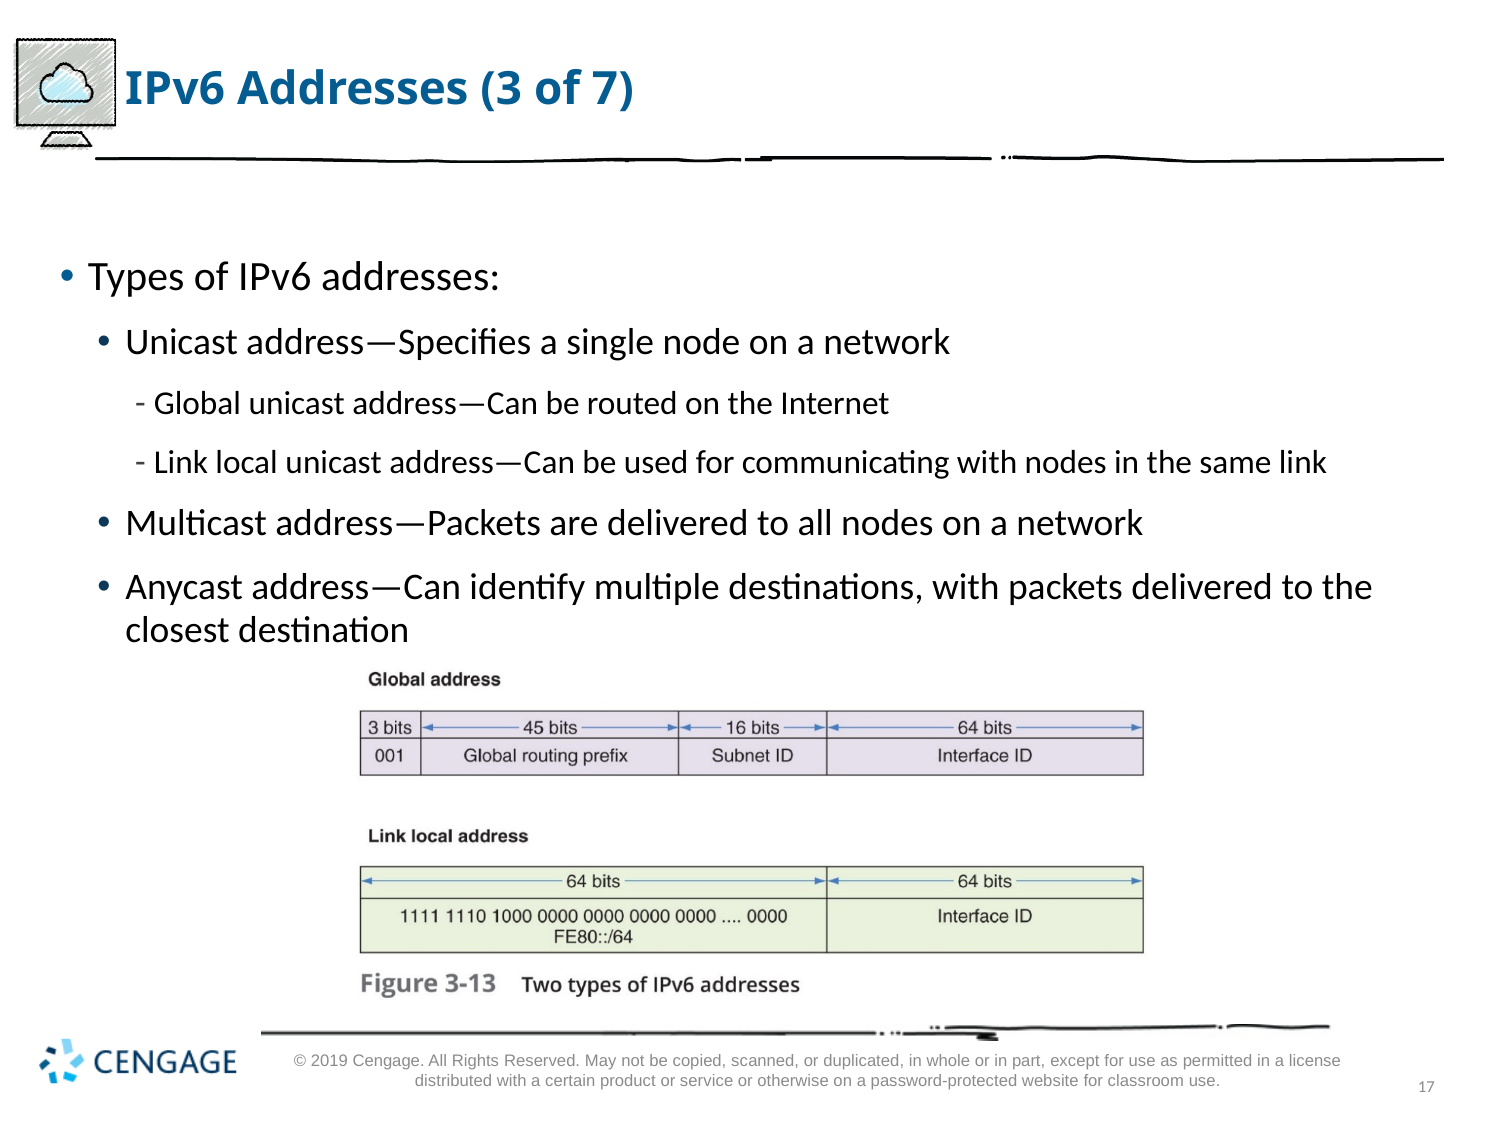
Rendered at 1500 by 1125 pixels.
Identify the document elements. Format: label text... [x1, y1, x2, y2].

picture [95, 155, 1444, 163]
list Types of I P v 6 addresses: Unicast address—Specifies a single node on a network Global unicast address—Can be routed on the Internet Link local unicast address—Can be used for communicating with nodes in the same link Multicast address—Packets are delivered to all nodes on a network Anycast address—Can identify multiple destinations, with packets delivered to the closest destination [59, 252, 1441, 655]
picture [261, 1024, 1331, 1041]
title I P v 6 Addresses (3 of 7) [125, 66, 1442, 116]
footer © 2019 Cengage. All Rights Reserved. May not be copied, scanned, or duplicated, in whole or in part, except for use as permitted in a license distributed with a certain product or service or otherwise on a password-protected website for classroom use. [262, 1050, 1375, 1091]
picture [13, 36, 117, 151]
picture [357, 668, 1146, 1001]
picture [19, 1025, 249, 1096]
